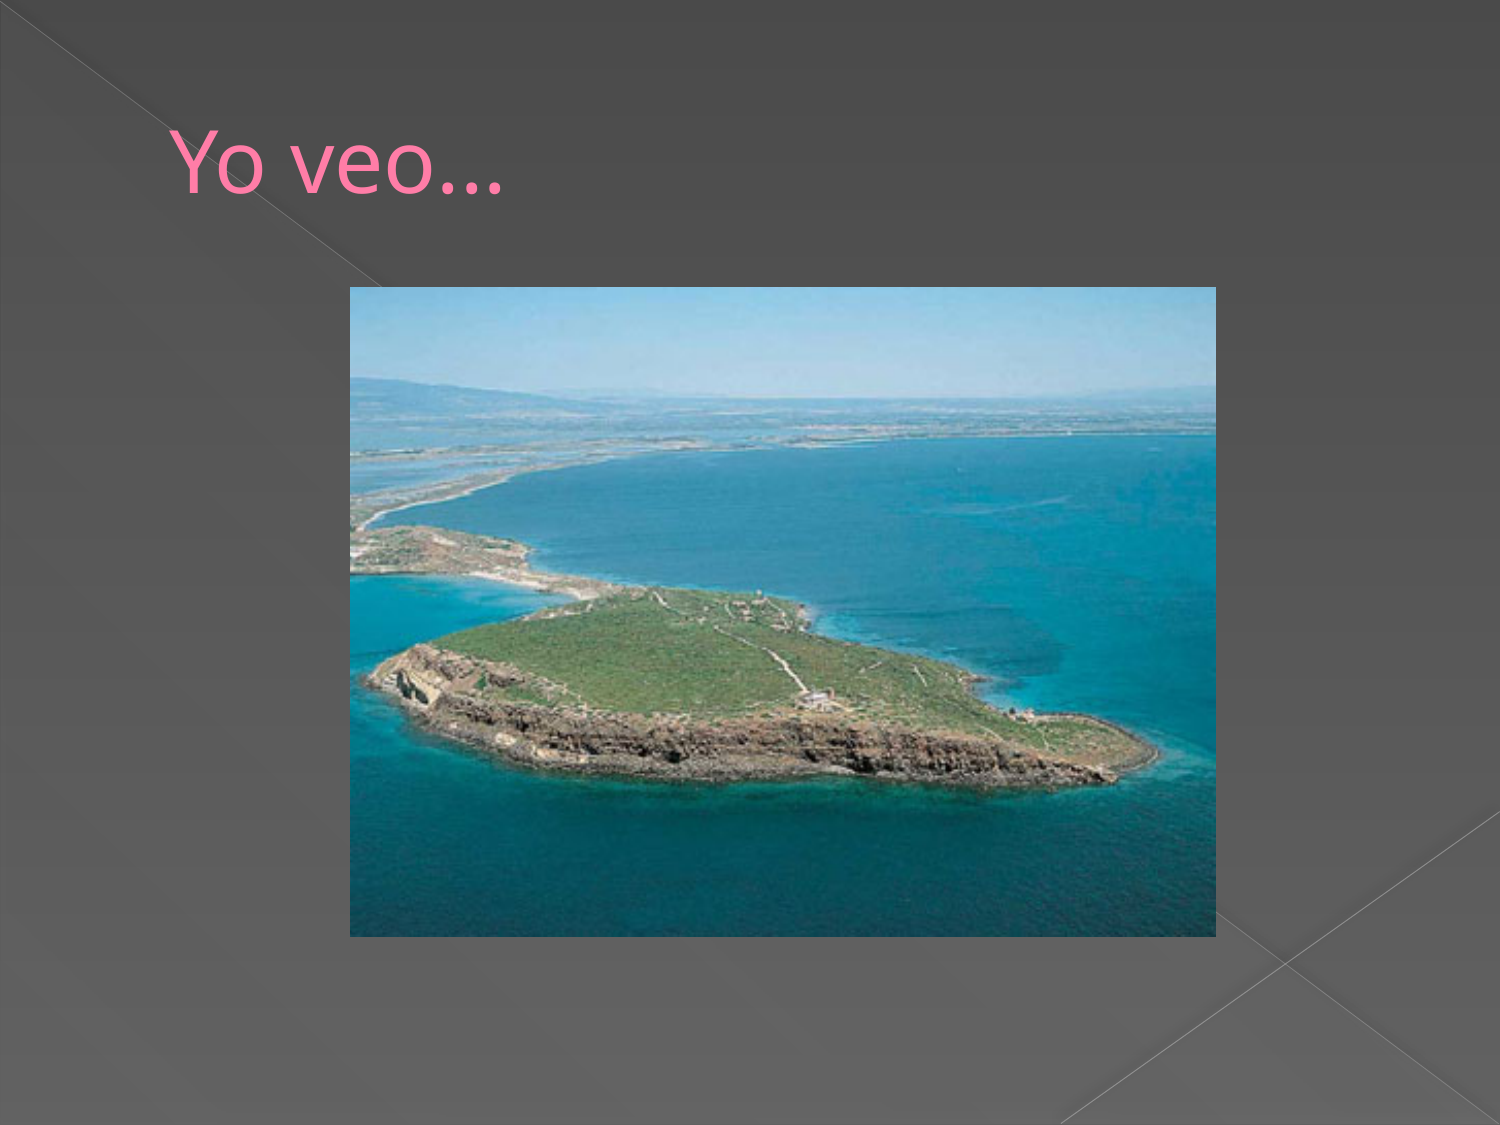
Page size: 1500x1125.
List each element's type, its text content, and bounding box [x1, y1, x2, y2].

title Yo veo... [75, 43, 1425, 274]
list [349, 287, 1216, 937]
